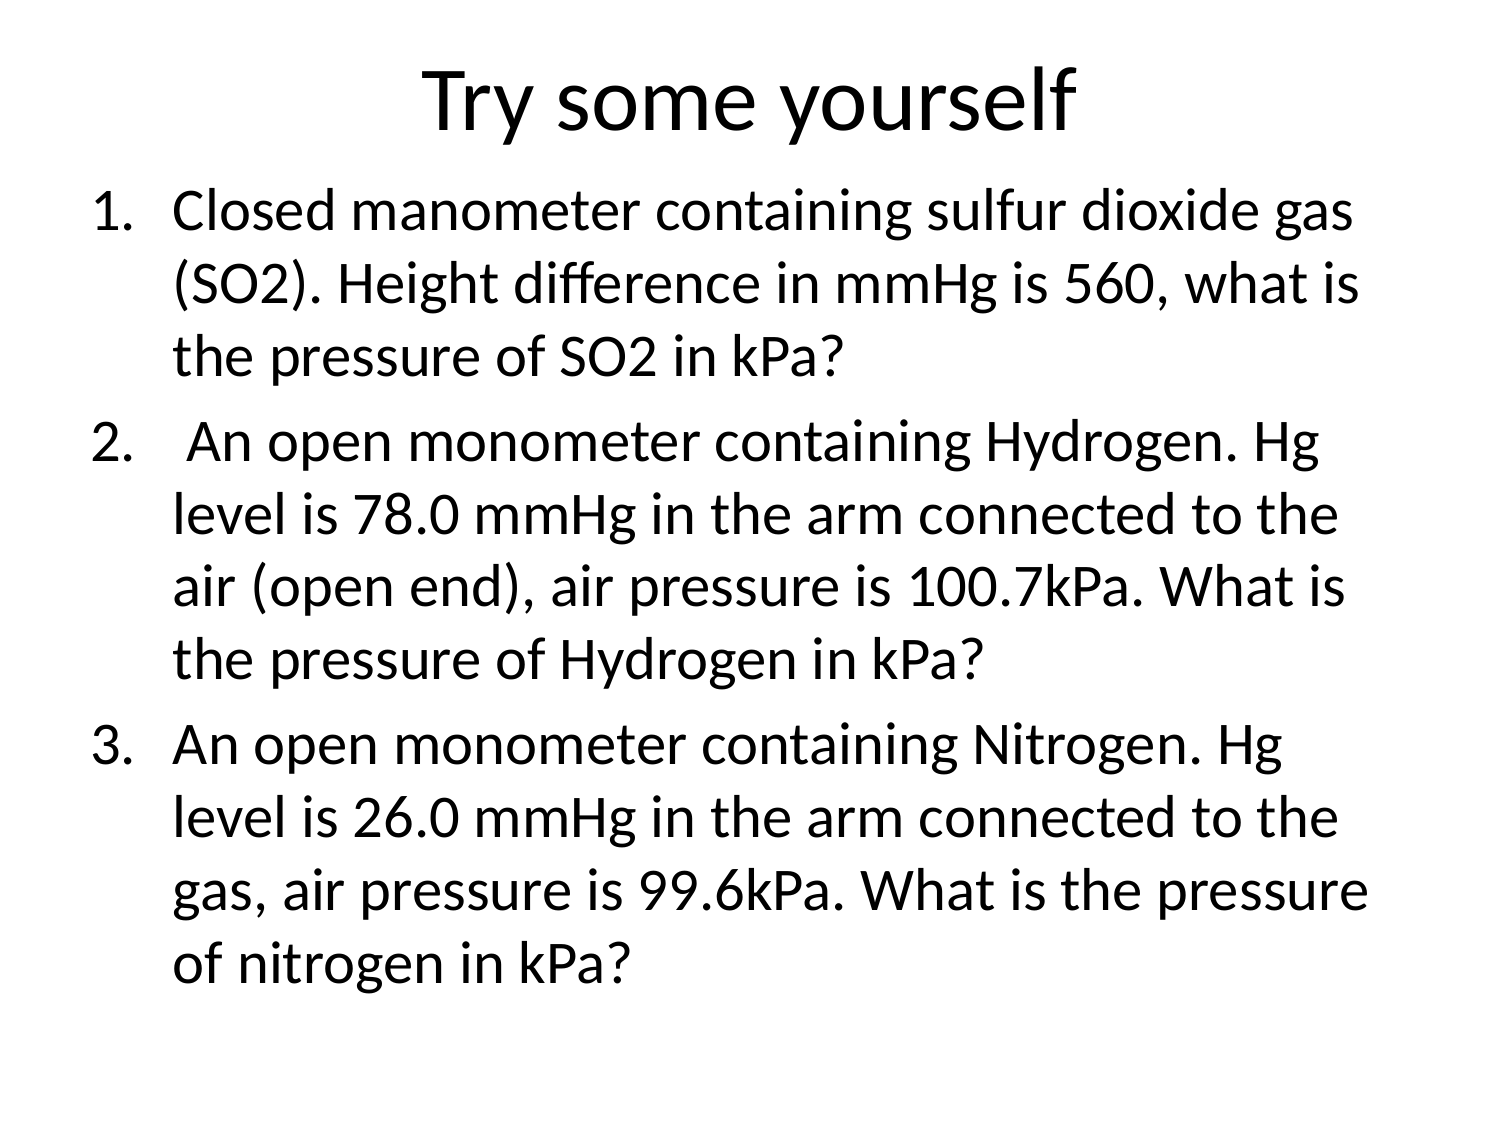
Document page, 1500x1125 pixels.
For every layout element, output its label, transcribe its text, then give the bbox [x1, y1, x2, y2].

title Try some yourself [75, 24, 1425, 162]
list Closed manometer containing sulfur dioxide gas (SO2). Height difference in mmHg is 560, what is the pressure of SO2 in kPa? An open monometer containing Hydrogen. Hg level is 78.0 mmHg in the arm connected to the air (open end), air pressure is 100.7kPa. What is the pressure of Hydrogen in kPa? An open monometer containing Nitrogen. Hg level is 26.0 mmHg in the arm connected to the gas, air pressure is 99.6kPa. What is the pressure of nitrogen in kPa? [75, 162, 1425, 1005]
